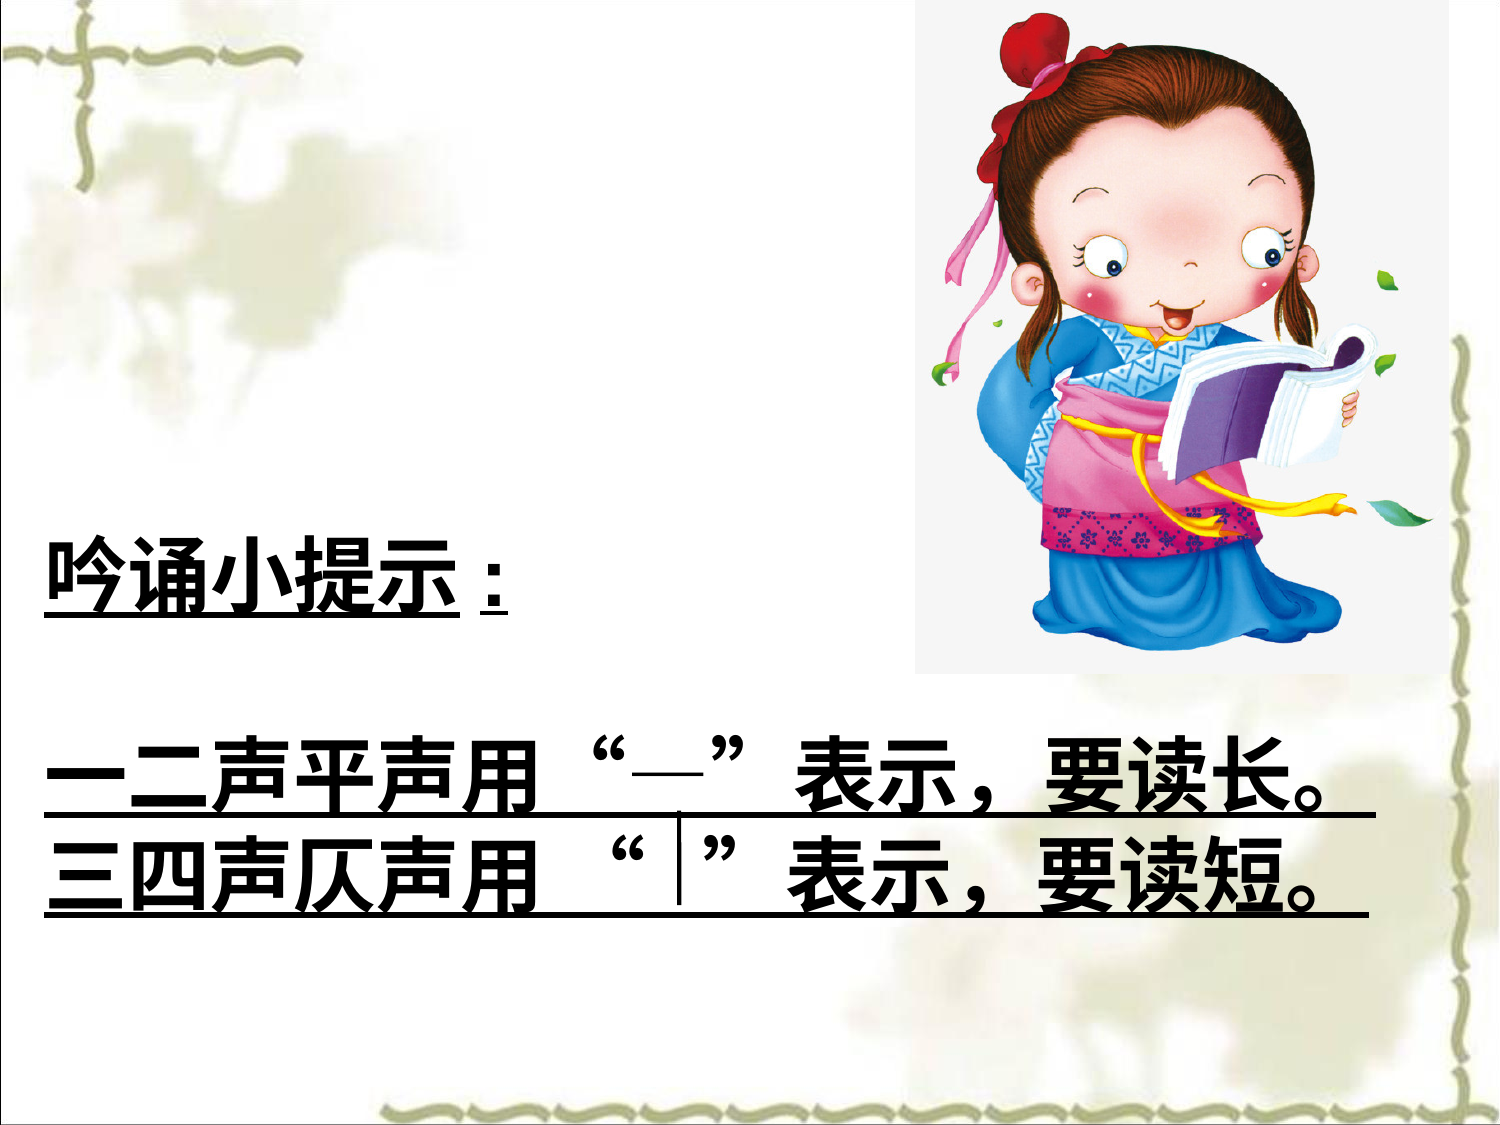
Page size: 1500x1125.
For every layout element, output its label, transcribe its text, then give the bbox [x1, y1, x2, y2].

picture [0, 0, 1500, 1125]
text_box 吟诵小提示: 一二声平声用“—”表示，要读长。 三四声仄声用 “ ”表示，要读短。 [29, 515, 1455, 930]
